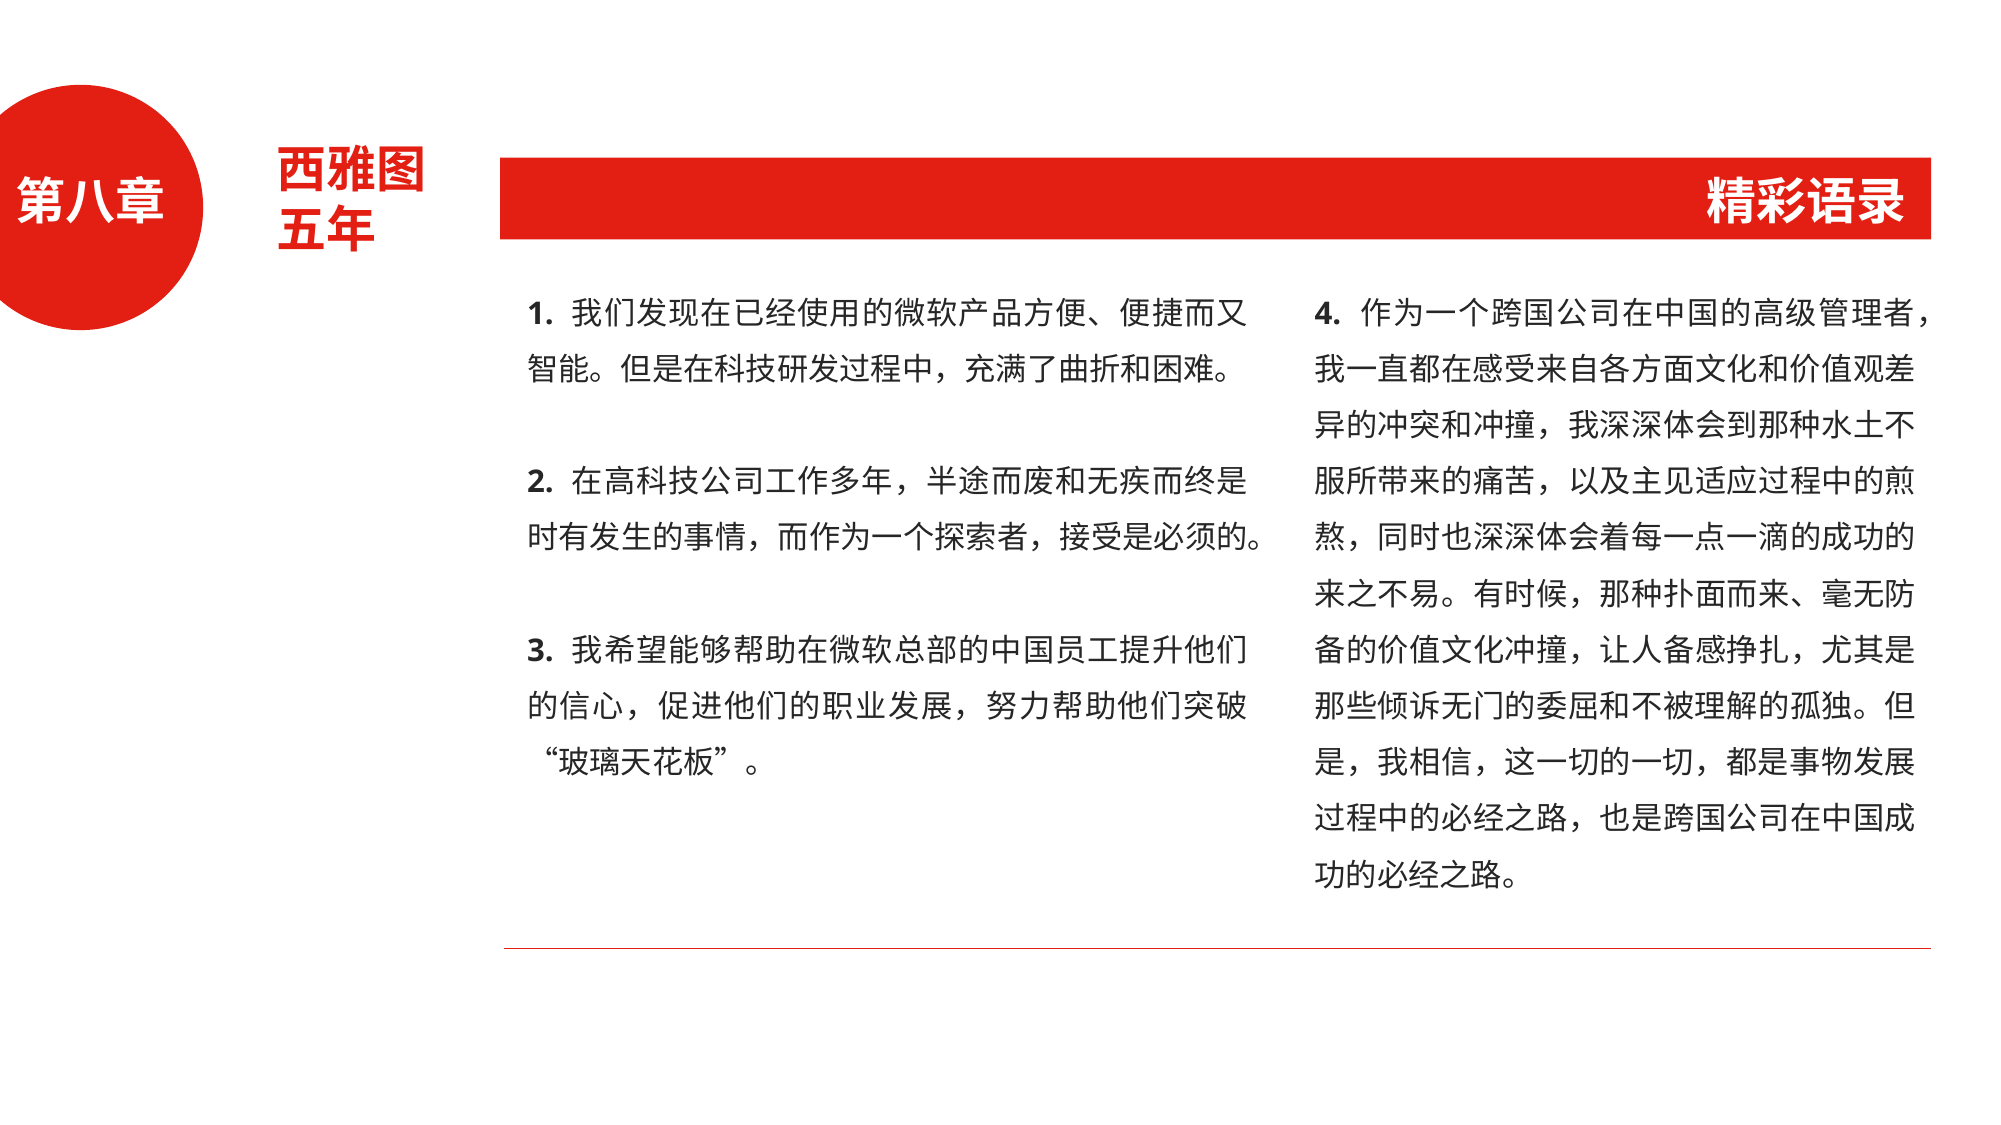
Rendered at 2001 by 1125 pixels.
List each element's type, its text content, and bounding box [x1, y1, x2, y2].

text_box [499, 157, 1932, 240]
text_box 西雅图 五年 [261, 130, 442, 265]
text_box 精彩语录 [1691, 162, 1921, 237]
text_box 1. 我们发现在已经使用的微软产品方便、便捷而又智能。但是在科技研发过程中，充满了曲折和困难。 2. 在高科技公司工作多年，半途而废和无疾而终是时有发生的事情，而作为一个探索者，接受是必须的。 3. 我希望能够帮助在微软总部的中国员工提升他们的信心，促进他们的职业发展，努力帮助他们突破“玻璃天花板”。 [512, 266, 1263, 844]
text_box [0, 83, 205, 332]
text_box 4. 作为一个跨国公司在中国的高级管理者，我一直都在感受来自各方面文化和价值观差异的冲突和冲撞，我深深体会到那种水土不服所带来的痛苦，以及主见适应过程中的煎熬，同时也深深体会着每一点一滴的成功的来之不易。有时候，那种扑面而来、毫无防备的价值文化冲撞，让人备感挣扎，尤其是那些倾诉无门的委屈和不被理解的孤独。但是，我相信，这一切的一切，都是事物发展过程中的必经之路，也是跨国公司在中国成功的必经之路。 [1299, 266, 1932, 900]
text_box 第八章 [0, 161, 181, 237]
